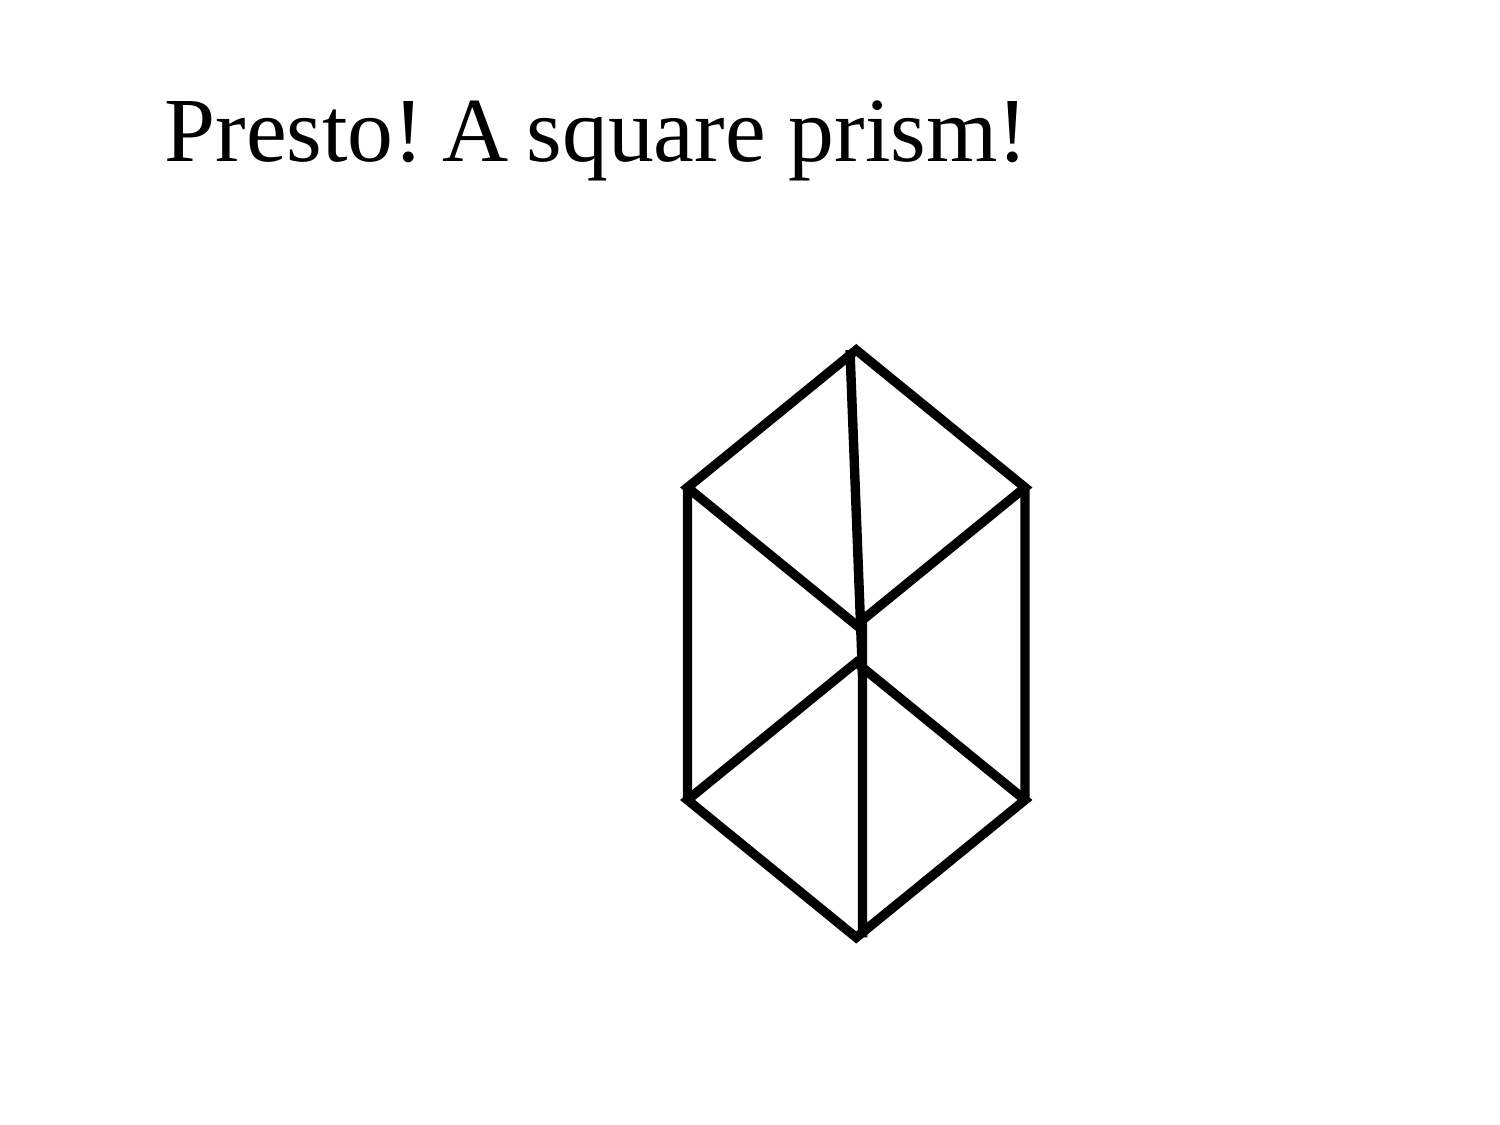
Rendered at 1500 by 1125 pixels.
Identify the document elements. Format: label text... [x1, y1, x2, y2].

text_box Presto! A square prism! [150, 62, 1388, 188]
text_box [863, 667, 1025, 932]
text_box [688, 350, 1026, 626]
text_box [687, 662, 862, 938]
